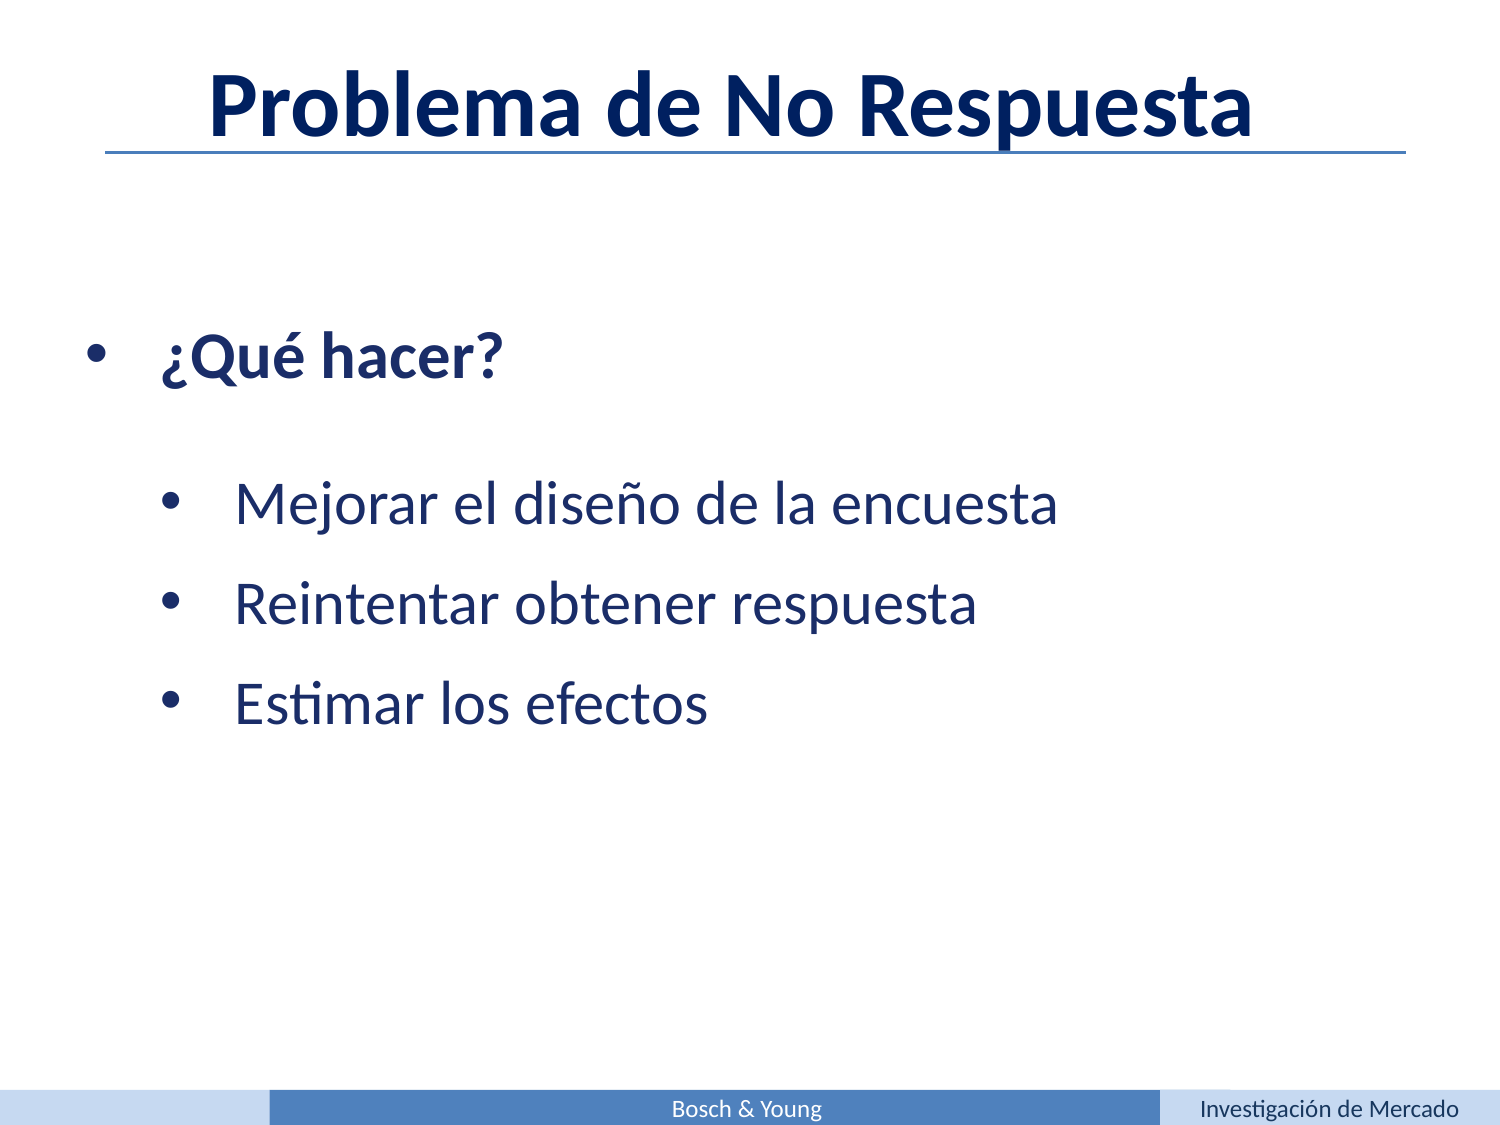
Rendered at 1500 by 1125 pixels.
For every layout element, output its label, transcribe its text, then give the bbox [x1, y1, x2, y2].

text_box ¿Qué hacer? Mejorar el diseño de la encuesta Reintentar obtener respuesta Estimar los efectos [70, 304, 1418, 895]
text_box Problema de No Respuesta [46, 35, 1418, 163]
text_box [0, 1088, 272, 1125]
text_box Investigación de Mercado [1158, 1088, 1500, 1125]
text_box Bosch & Young [272, 1088, 1158, 1125]
